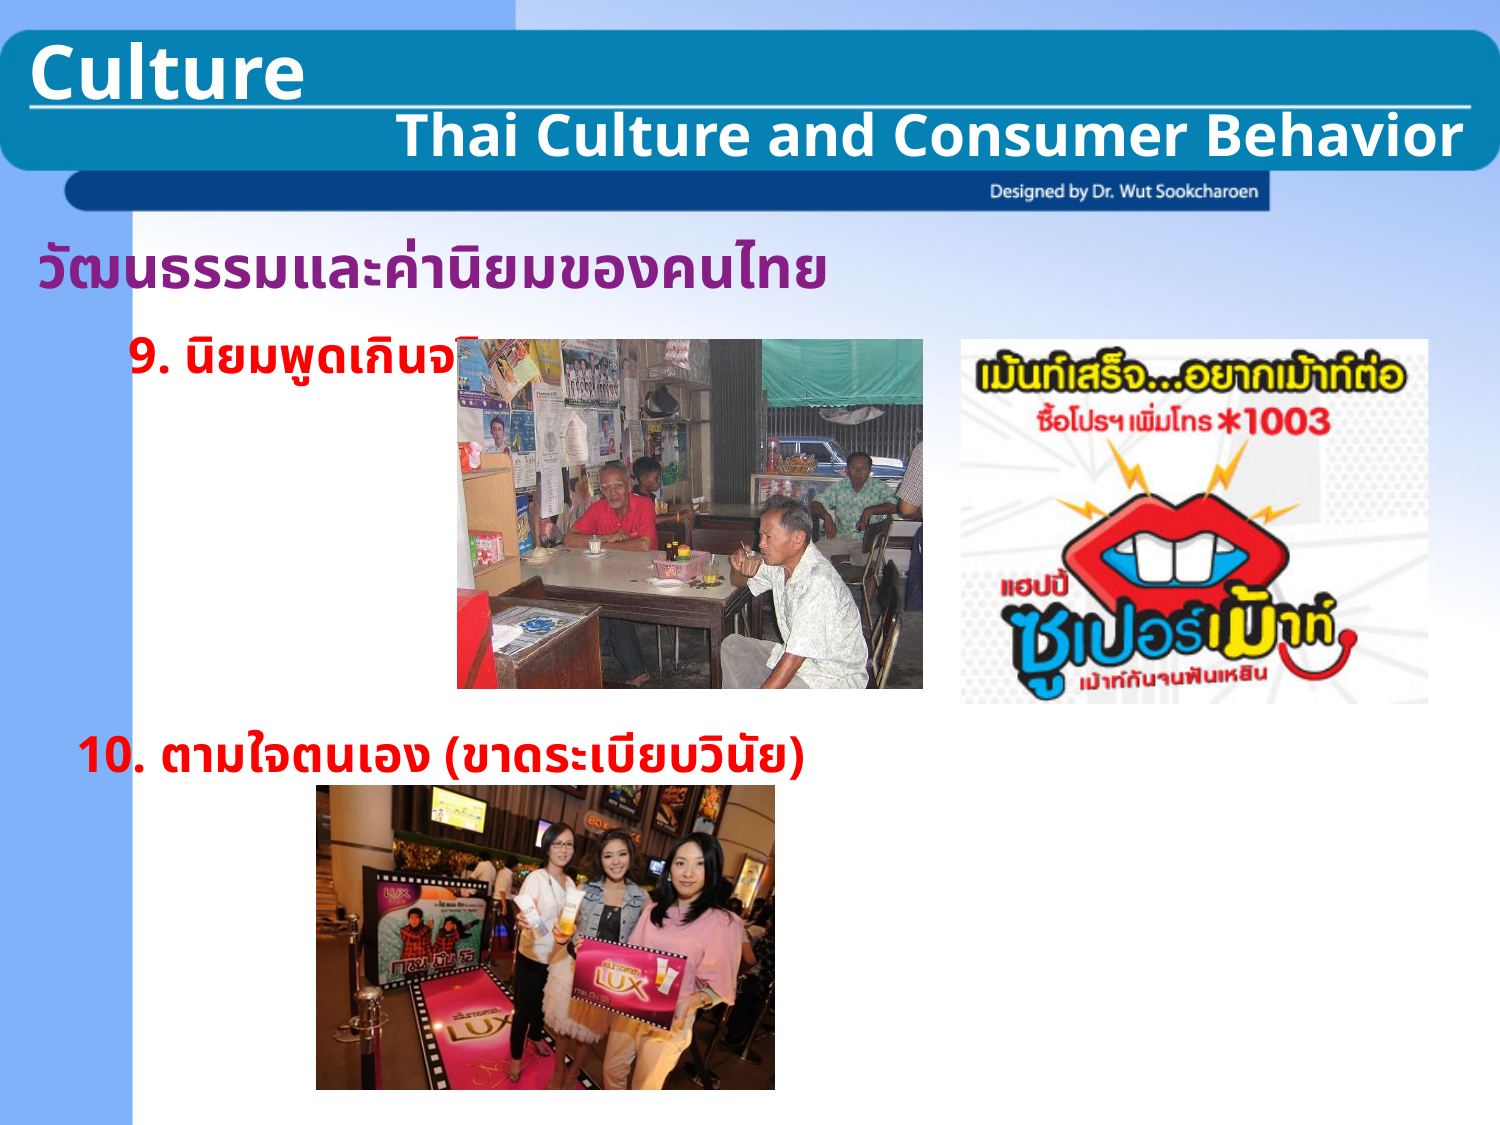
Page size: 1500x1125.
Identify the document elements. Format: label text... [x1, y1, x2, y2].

text_box 10. ตามใจตนเอง (ขาดระเบียบวินัย) [61, 714, 834, 790]
text_box 9. นิยมพูดเกินจริง [113, 316, 539, 392]
text_box Culture [13, 32, 1475, 107]
picture [0, 0, 1500, 54]
text_box Thai Culture and Consumer Behavior [37, 108, 1481, 172]
picture [0, 146, 1500, 1125]
text_box วัฒนธรรมและค่านิยมของคนไทย [22, 222, 845, 308]
